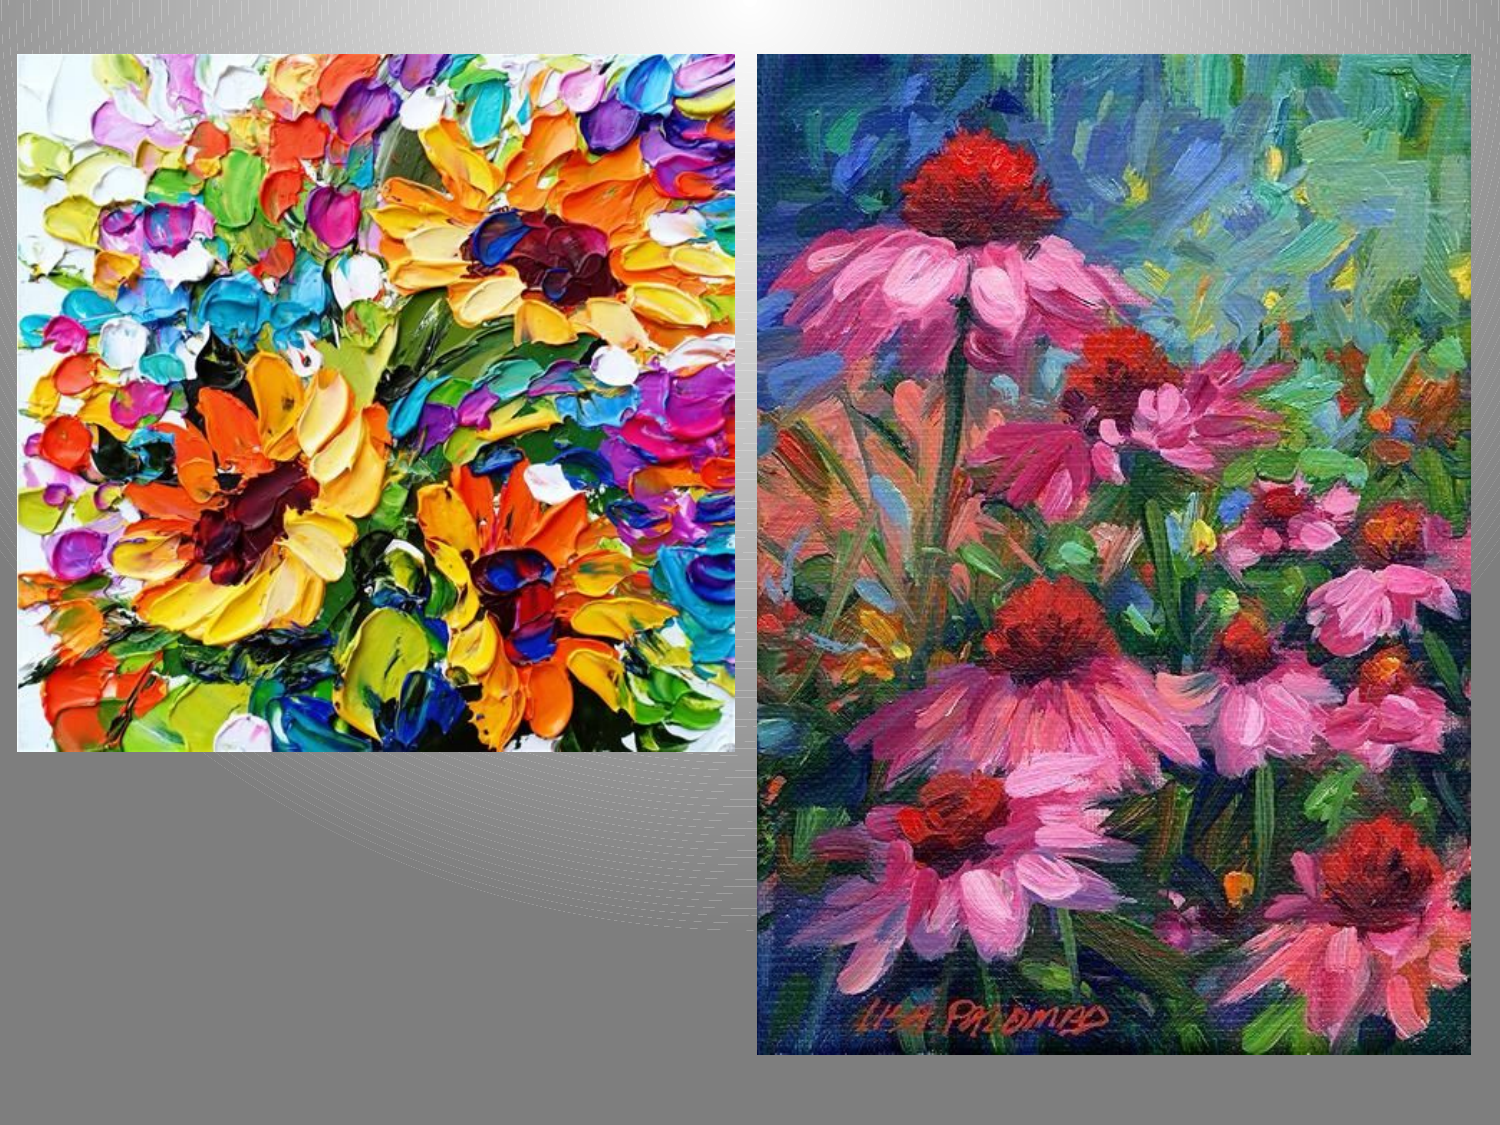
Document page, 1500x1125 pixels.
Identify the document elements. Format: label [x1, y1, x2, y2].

picture [724, 621, 735, 634]
picture [757, 54, 1471, 1055]
picture [701, 617, 709, 624]
picture [17, 54, 735, 752]
